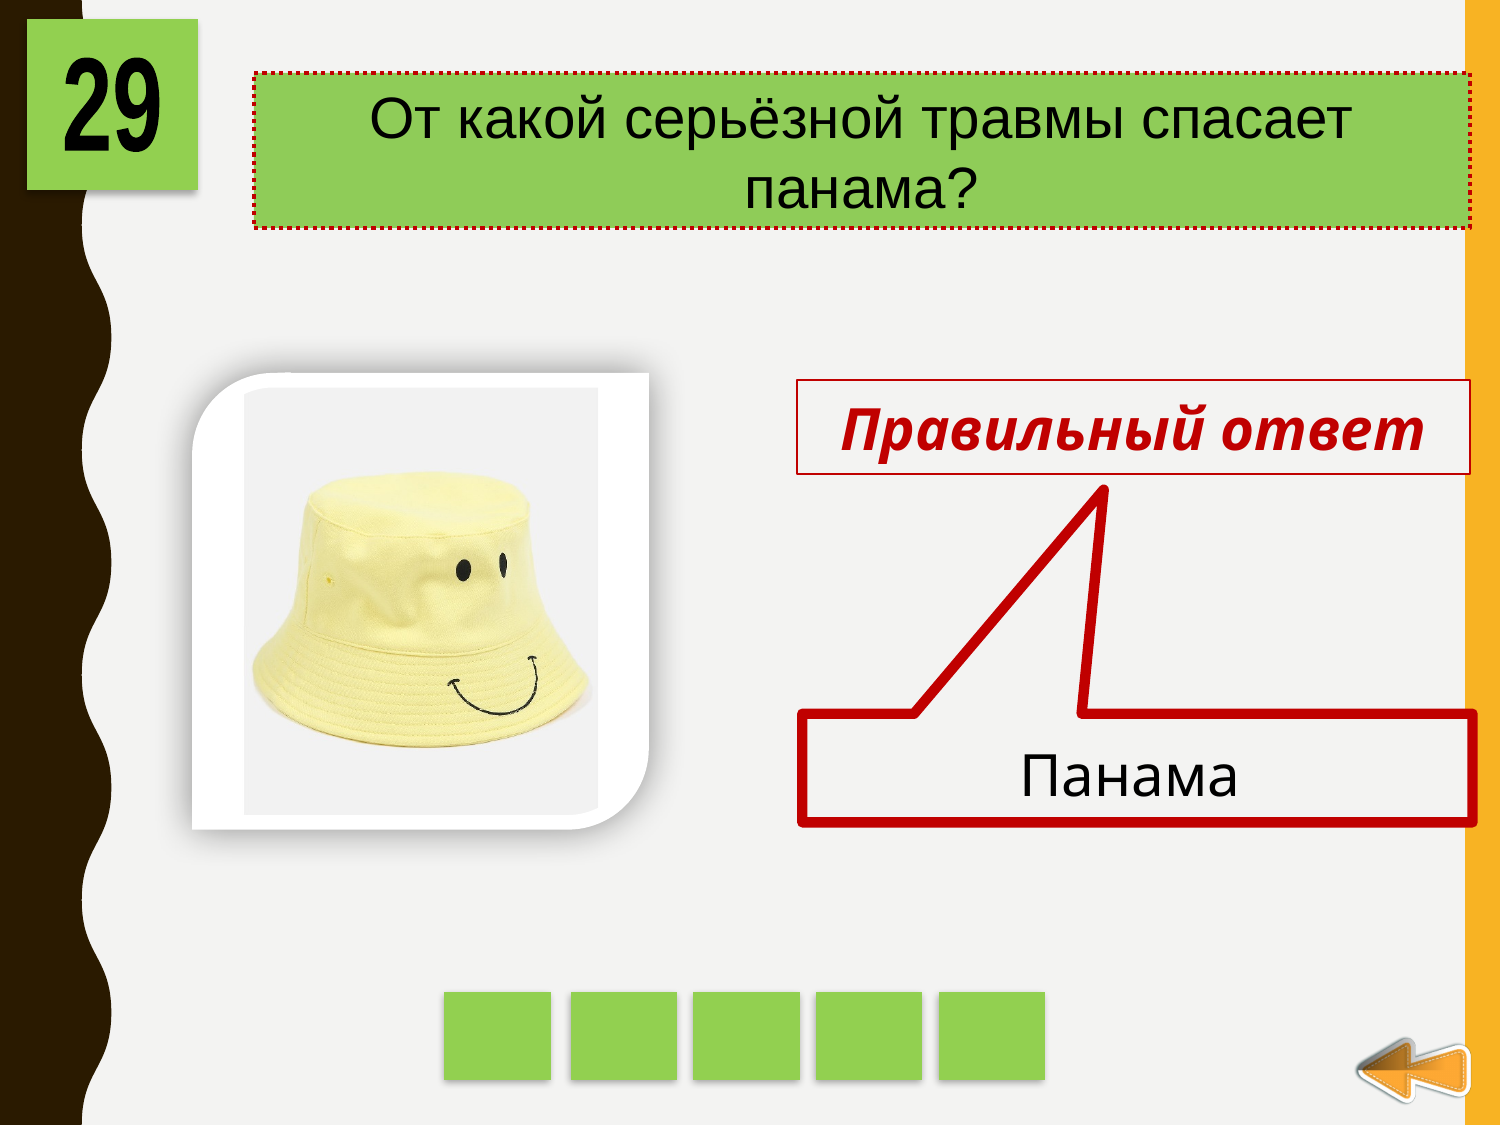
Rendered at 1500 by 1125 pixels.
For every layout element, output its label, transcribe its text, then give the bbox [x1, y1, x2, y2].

text_box [938, 991, 1046, 1080]
text_box Правильный ответ [796, 379, 1471, 475]
picture [1352, 1036, 1472, 1106]
text_box [693, 991, 800, 1080]
text_box [444, 991, 551, 1080]
text_box [26, 19, 198, 191]
text_box От какой серьёзной травмы спасает панама? [253, 72, 1470, 228]
text_box Панама [801, 488, 1474, 824]
text_box [816, 991, 923, 1080]
picture [199, 380, 642, 823]
text_box [570, 991, 677, 1080]
